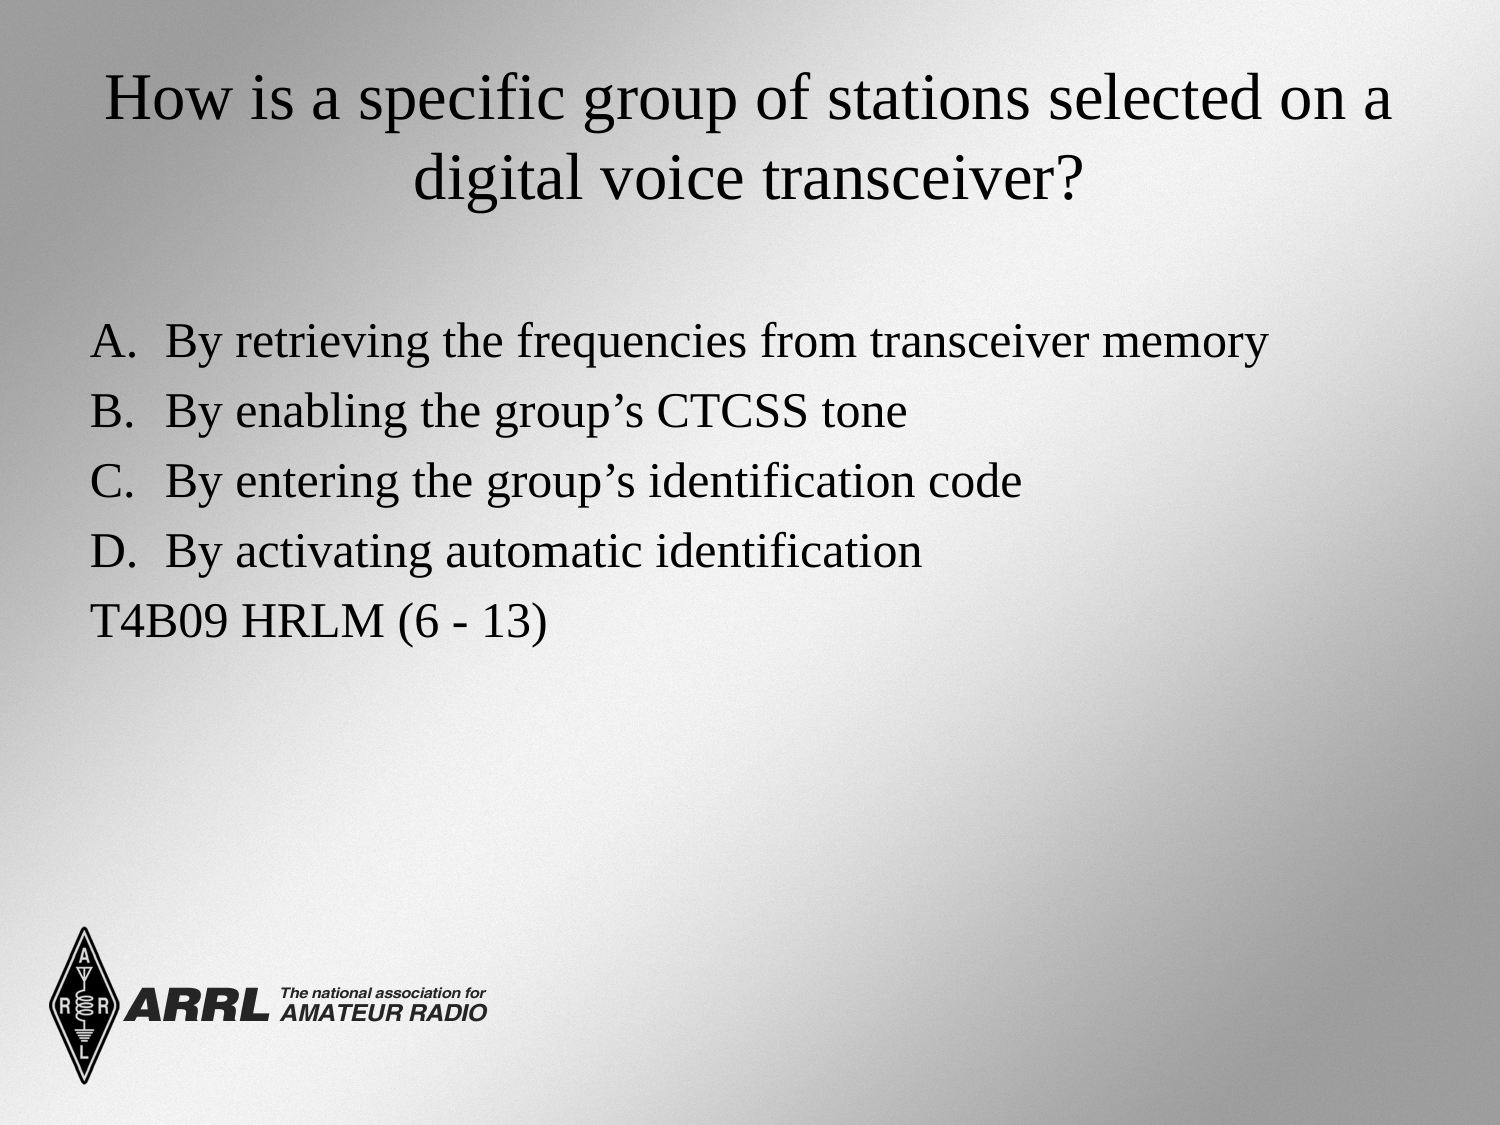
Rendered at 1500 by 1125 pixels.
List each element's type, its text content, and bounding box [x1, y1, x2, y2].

picture [0, 0, 1500, 1125]
title How is a specific group of stations selected on a digital voice transceiver? [75, 45, 1425, 233]
list By retrieving the frequencies from transceiver memory By enabling the group’s CTCSS tone By entering the group’s identification code By activating automatic identification T4B09 HRLM (6 - 13) [75, 299, 1425, 1005]
